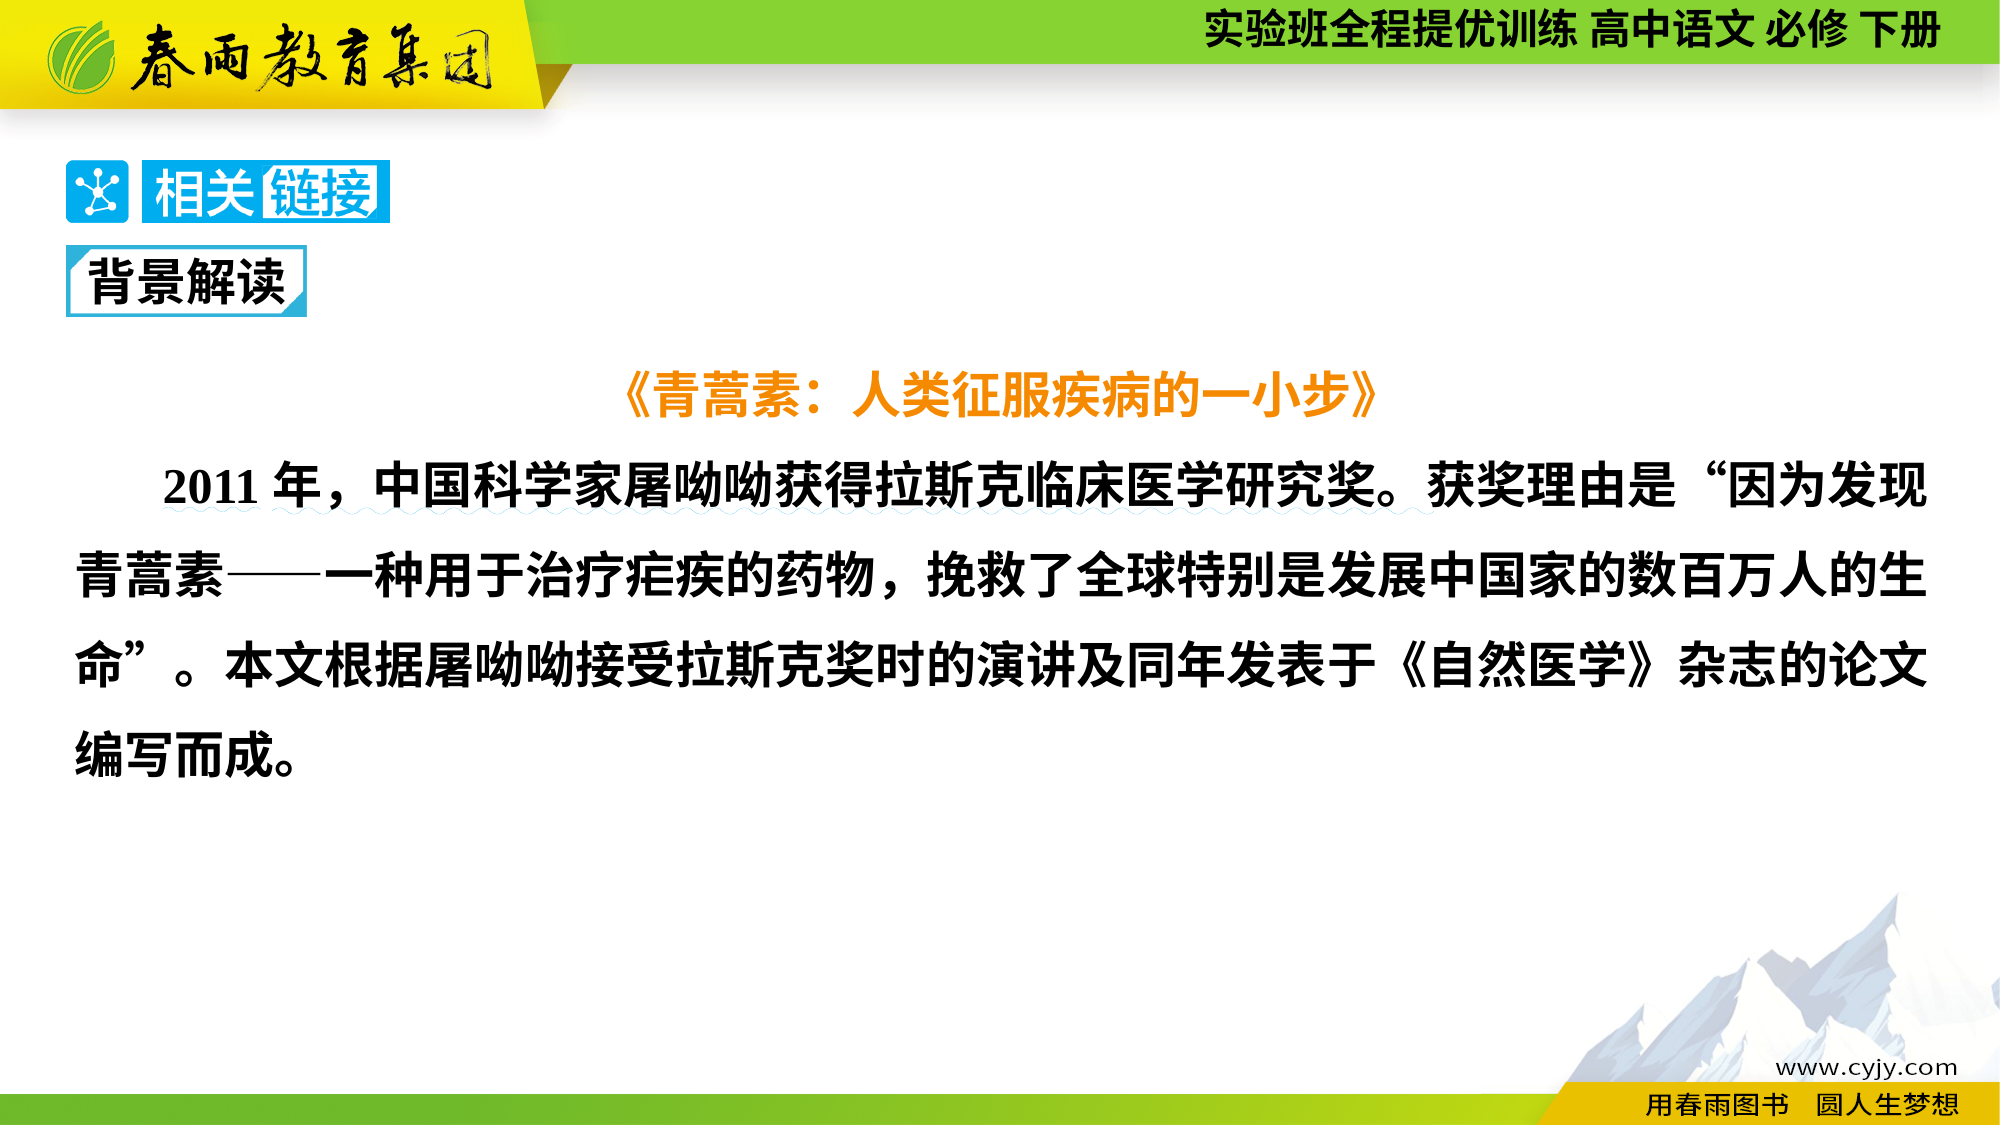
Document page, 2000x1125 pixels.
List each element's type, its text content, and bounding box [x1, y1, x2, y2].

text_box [66, 243, 307, 320]
picture [0, 0, 2000, 1125]
list 《青蒿素：人类征服疾病的一小步》 2011年，中国科学家屠呦呦获得拉斯克临床医学研究奖。获奖理由是“因为发现青蒿素——一种用于治疗疟疾的药物，挽救了全球特别是发展中国家的数百万人的生命”。本文根据屠呦呦接受拉斯克奖时的演讲及同年发表于《自然医学》杂志的论文编写而成。 [59, 326, 1944, 796]
